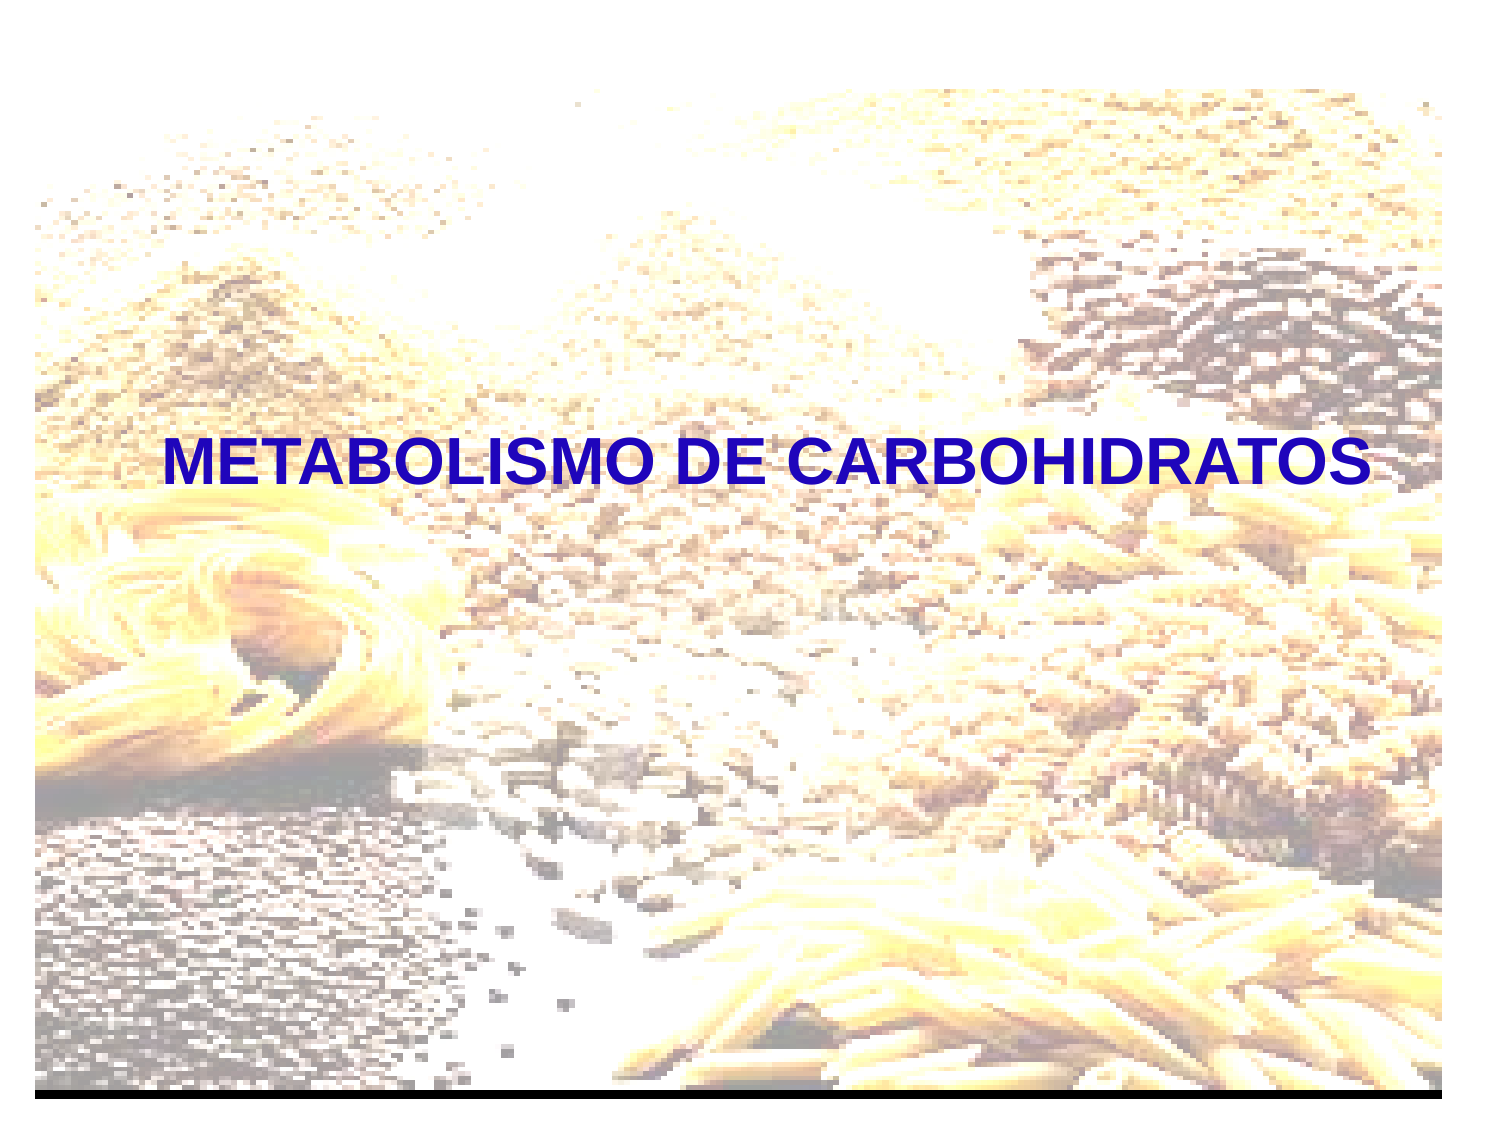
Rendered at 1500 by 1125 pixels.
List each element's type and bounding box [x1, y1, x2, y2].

picture [34, 89, 1442, 1091]
